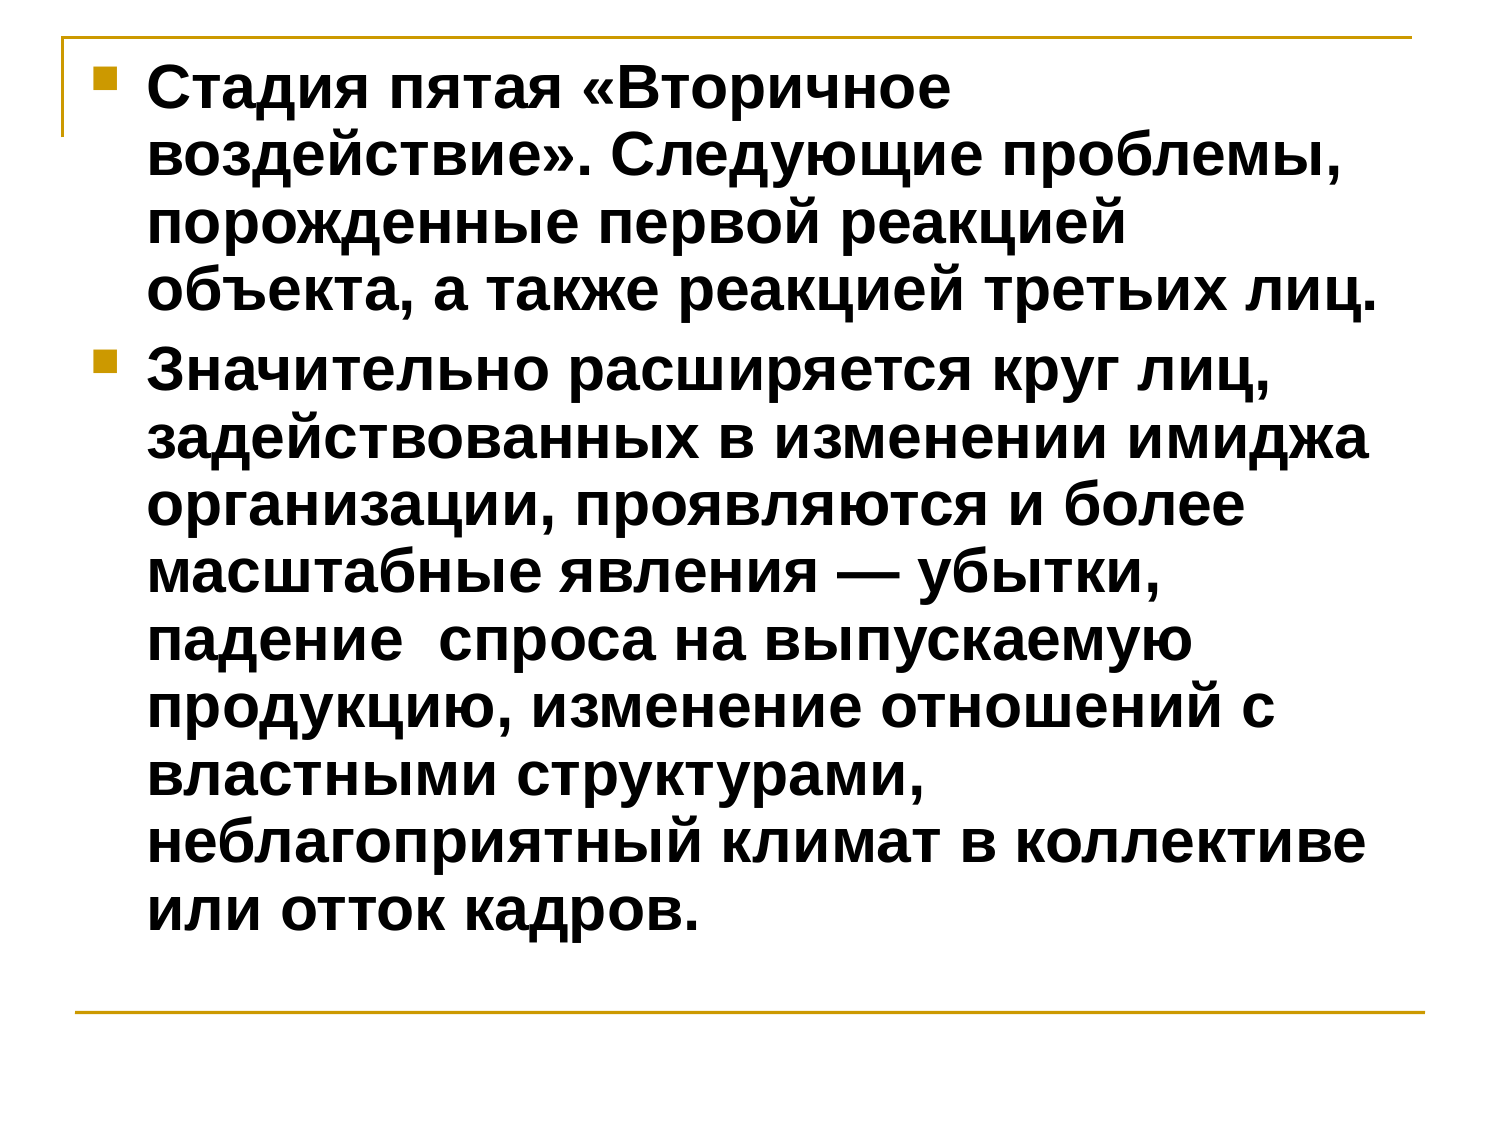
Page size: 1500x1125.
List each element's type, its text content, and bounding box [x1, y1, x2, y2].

list Стадия пятая «Вторичное воздействие». Следующие проблемы, порожденные первой реакцией объекта, а также реакцией третьих лиц. Значительно расширяется круг лиц, задействованных в изменении имиджа организации, проявляются и более масштабные явления — убытки, падение спроса на выпускаемую продукцию, изменение отношений с властными структурами, неблагоприятный климат в коллективе или отток кадров. [74, 46, 1426, 1125]
